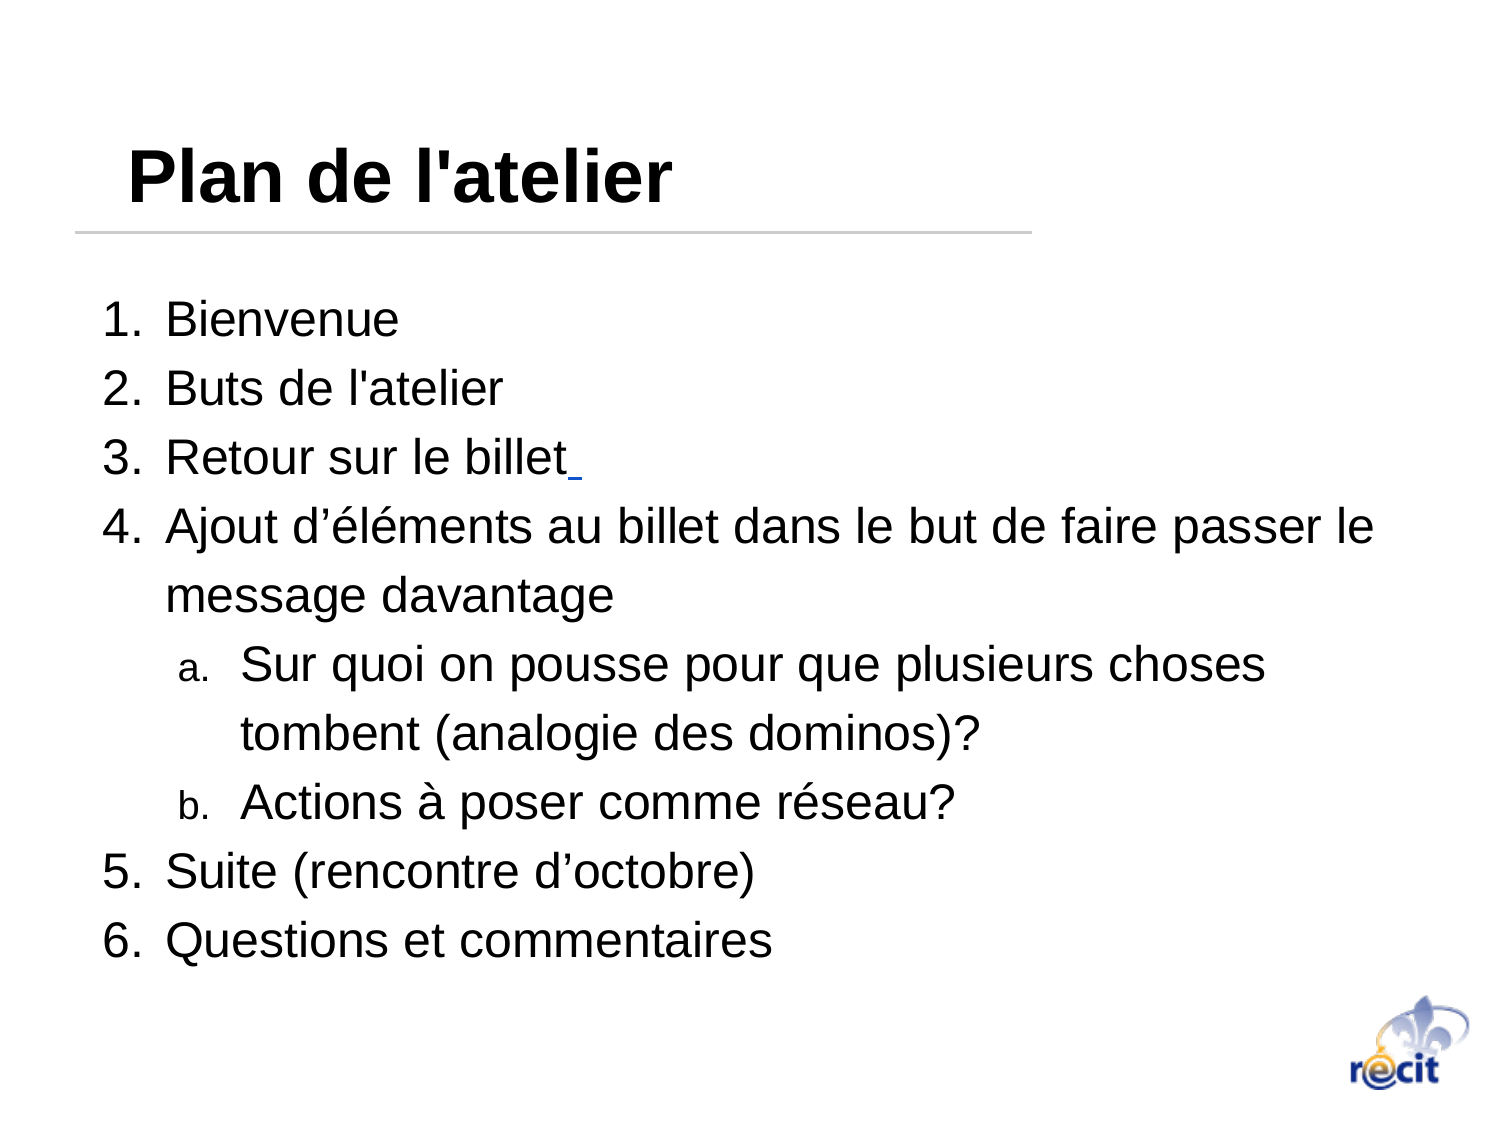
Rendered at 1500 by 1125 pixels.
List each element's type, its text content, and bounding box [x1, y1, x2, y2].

title Plan de l'atelier [75, 45, 1425, 233]
list Bienvenue Buts de l'atelier Retour sur le billet Ajout d’éléments au billet dans le but de faire passer le message davantage Sur quoi on pousse pour que plusieurs choses tombent (analogie des dominos)? Actions à poser comme réseau? Suite (rencontre d’octobre) Questions et commentaires [75, 262, 1425, 1078]
text_box [1350, 995, 1470, 1090]
